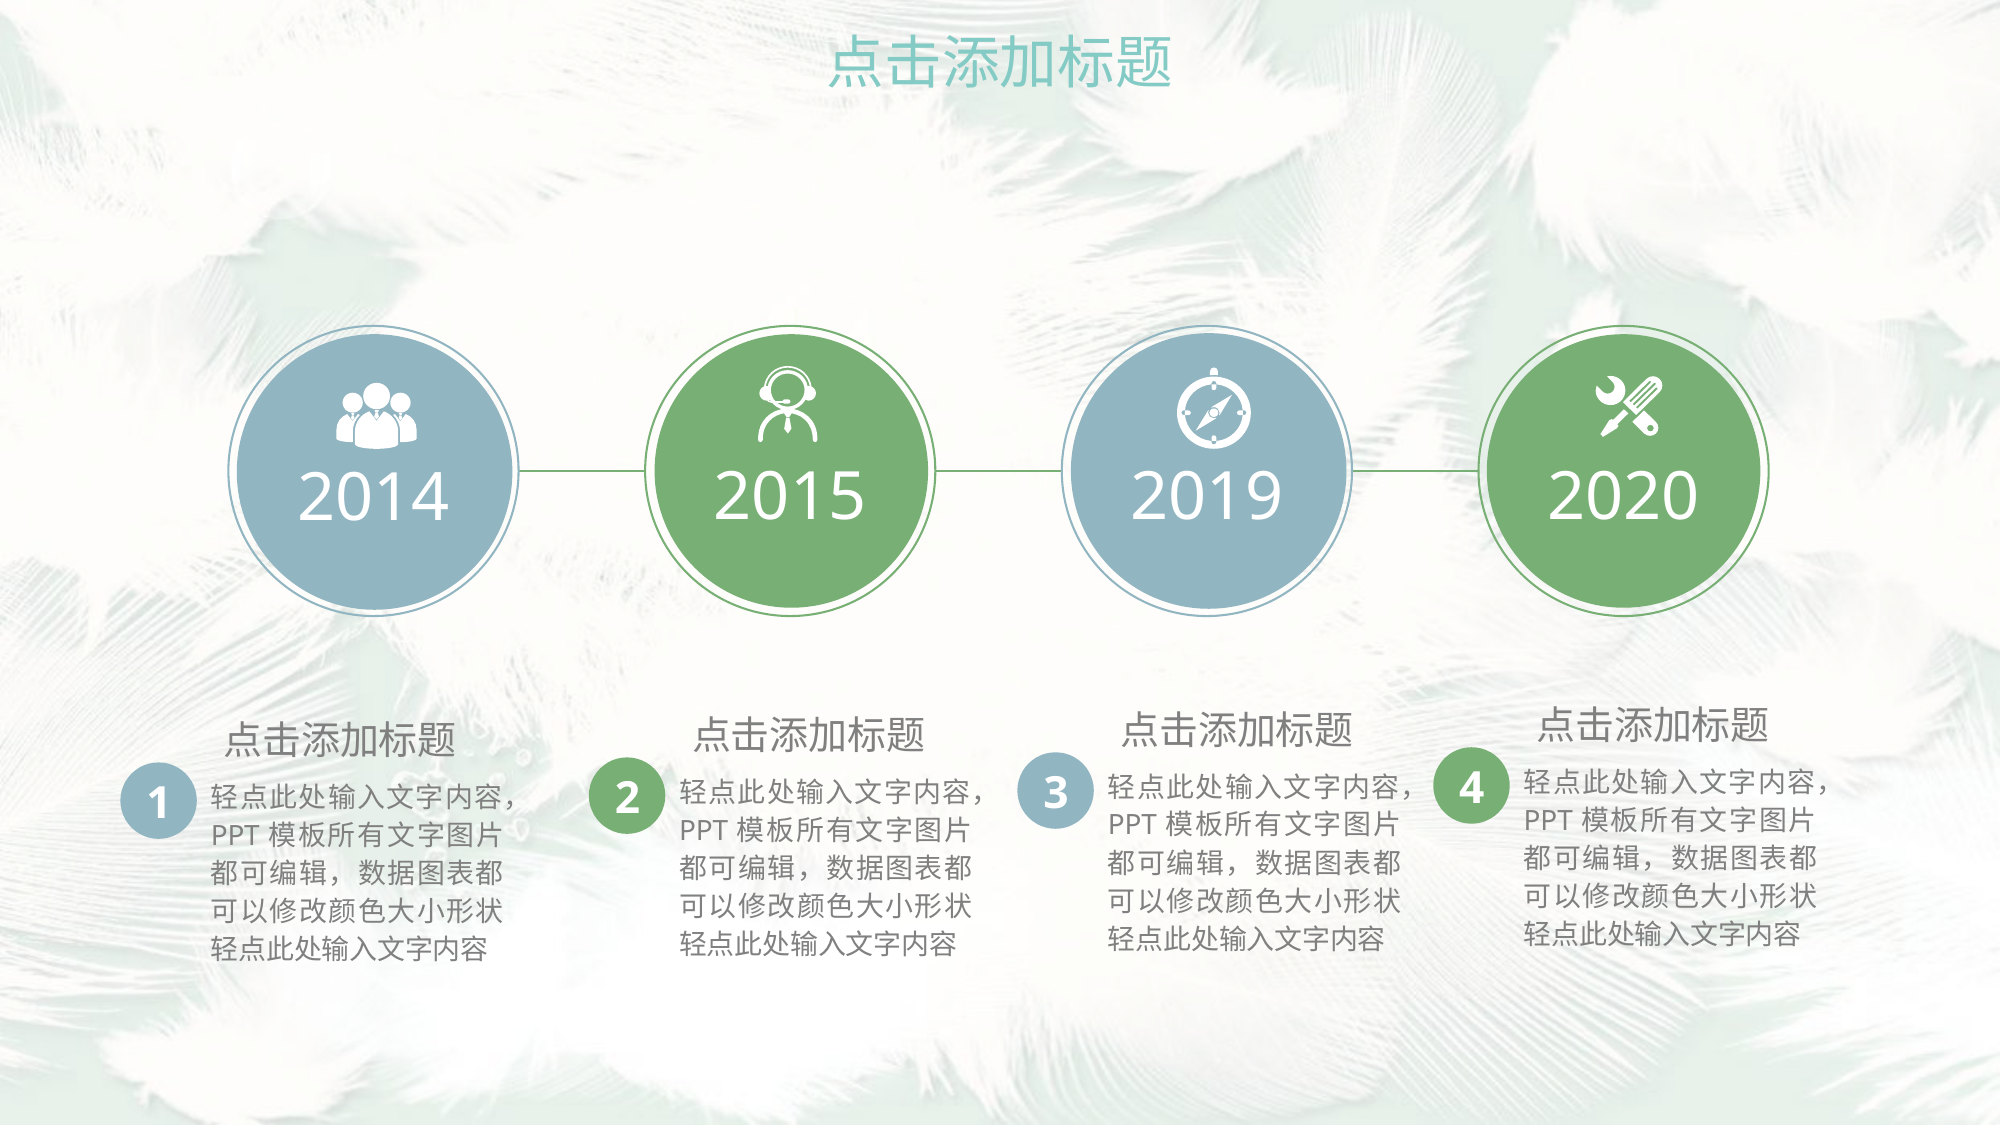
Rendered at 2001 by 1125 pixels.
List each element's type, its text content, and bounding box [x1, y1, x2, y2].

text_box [1478, 325, 1769, 617]
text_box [1017, 698, 1416, 965]
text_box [758, 365, 818, 443]
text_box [228, 325, 519, 617]
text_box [1595, 375, 1664, 437]
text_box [588, 703, 988, 970]
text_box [120, 708, 519, 975]
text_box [1176, 367, 1251, 449]
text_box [1061, 325, 1352, 617]
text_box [645, 325, 936, 617]
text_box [336, 382, 417, 449]
text_box 点击添加标题 [383, 26, 1617, 104]
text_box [1433, 693, 1832, 960]
text_box 52% [0, 0, 2000, 1125]
